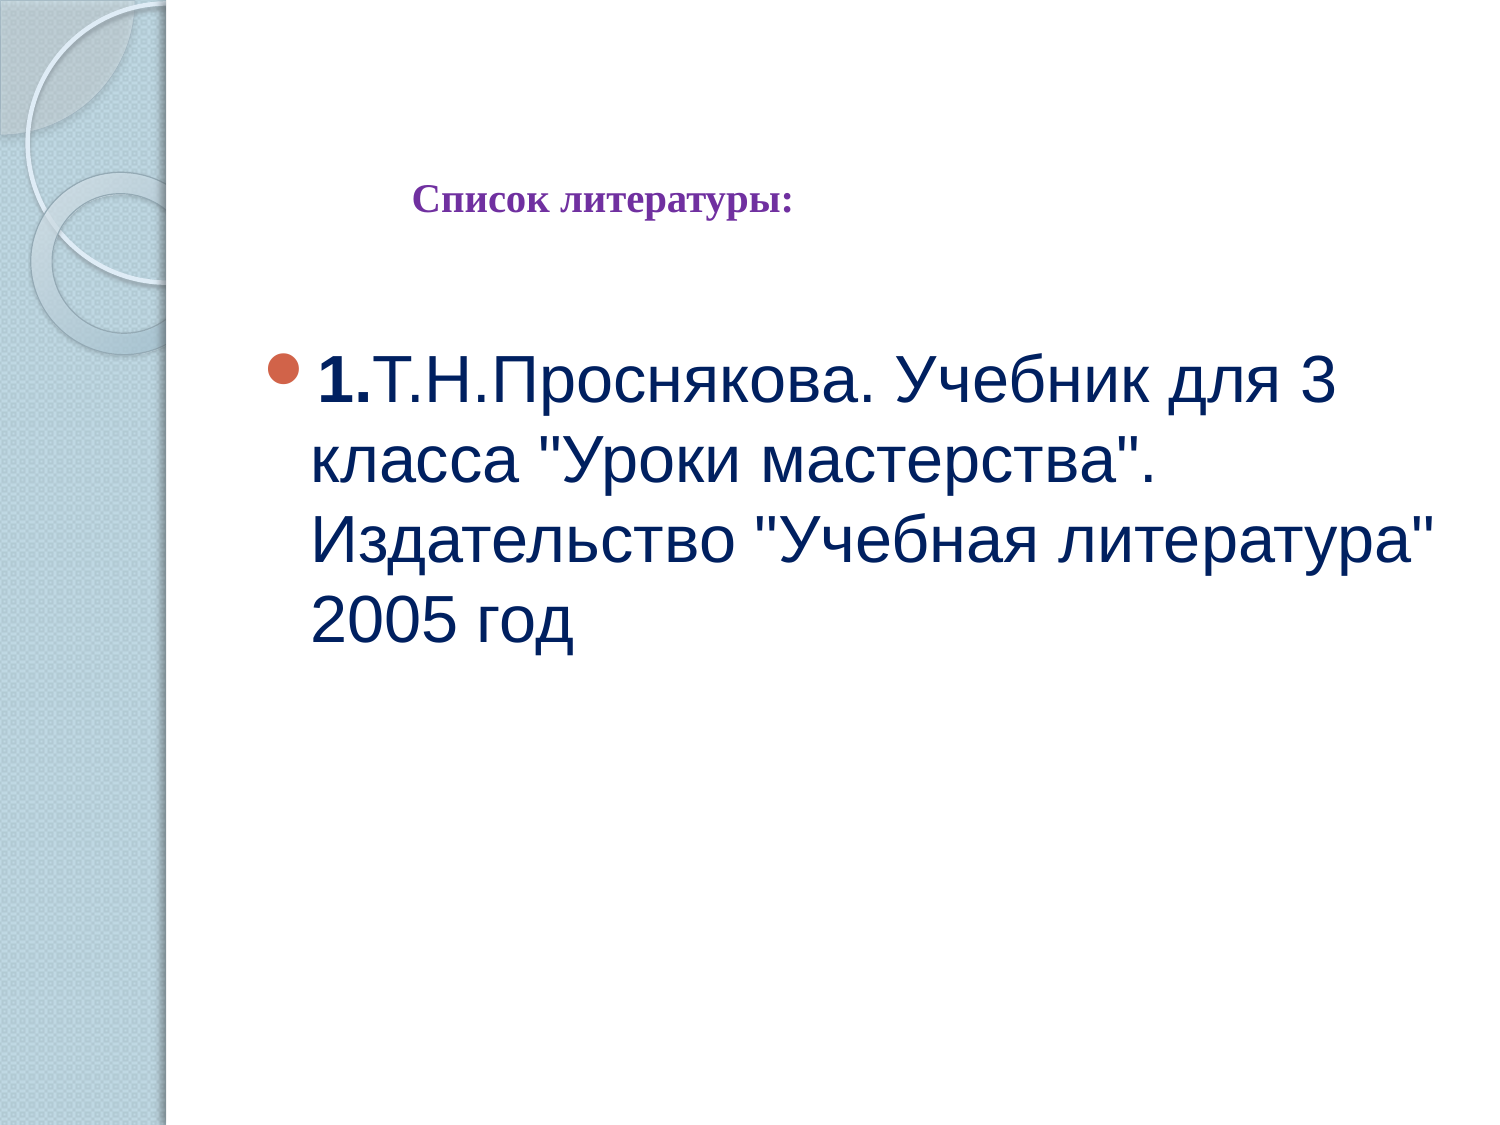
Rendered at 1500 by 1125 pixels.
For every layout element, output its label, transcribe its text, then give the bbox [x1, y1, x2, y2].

list 1.Т.Н.Проснякова. Учебник для 3 класса "Уроки мастерства". Издательство "Учебная литература" 2005 год [235, 328, 1466, 1025]
title Список литературы: [386, 164, 1466, 317]
